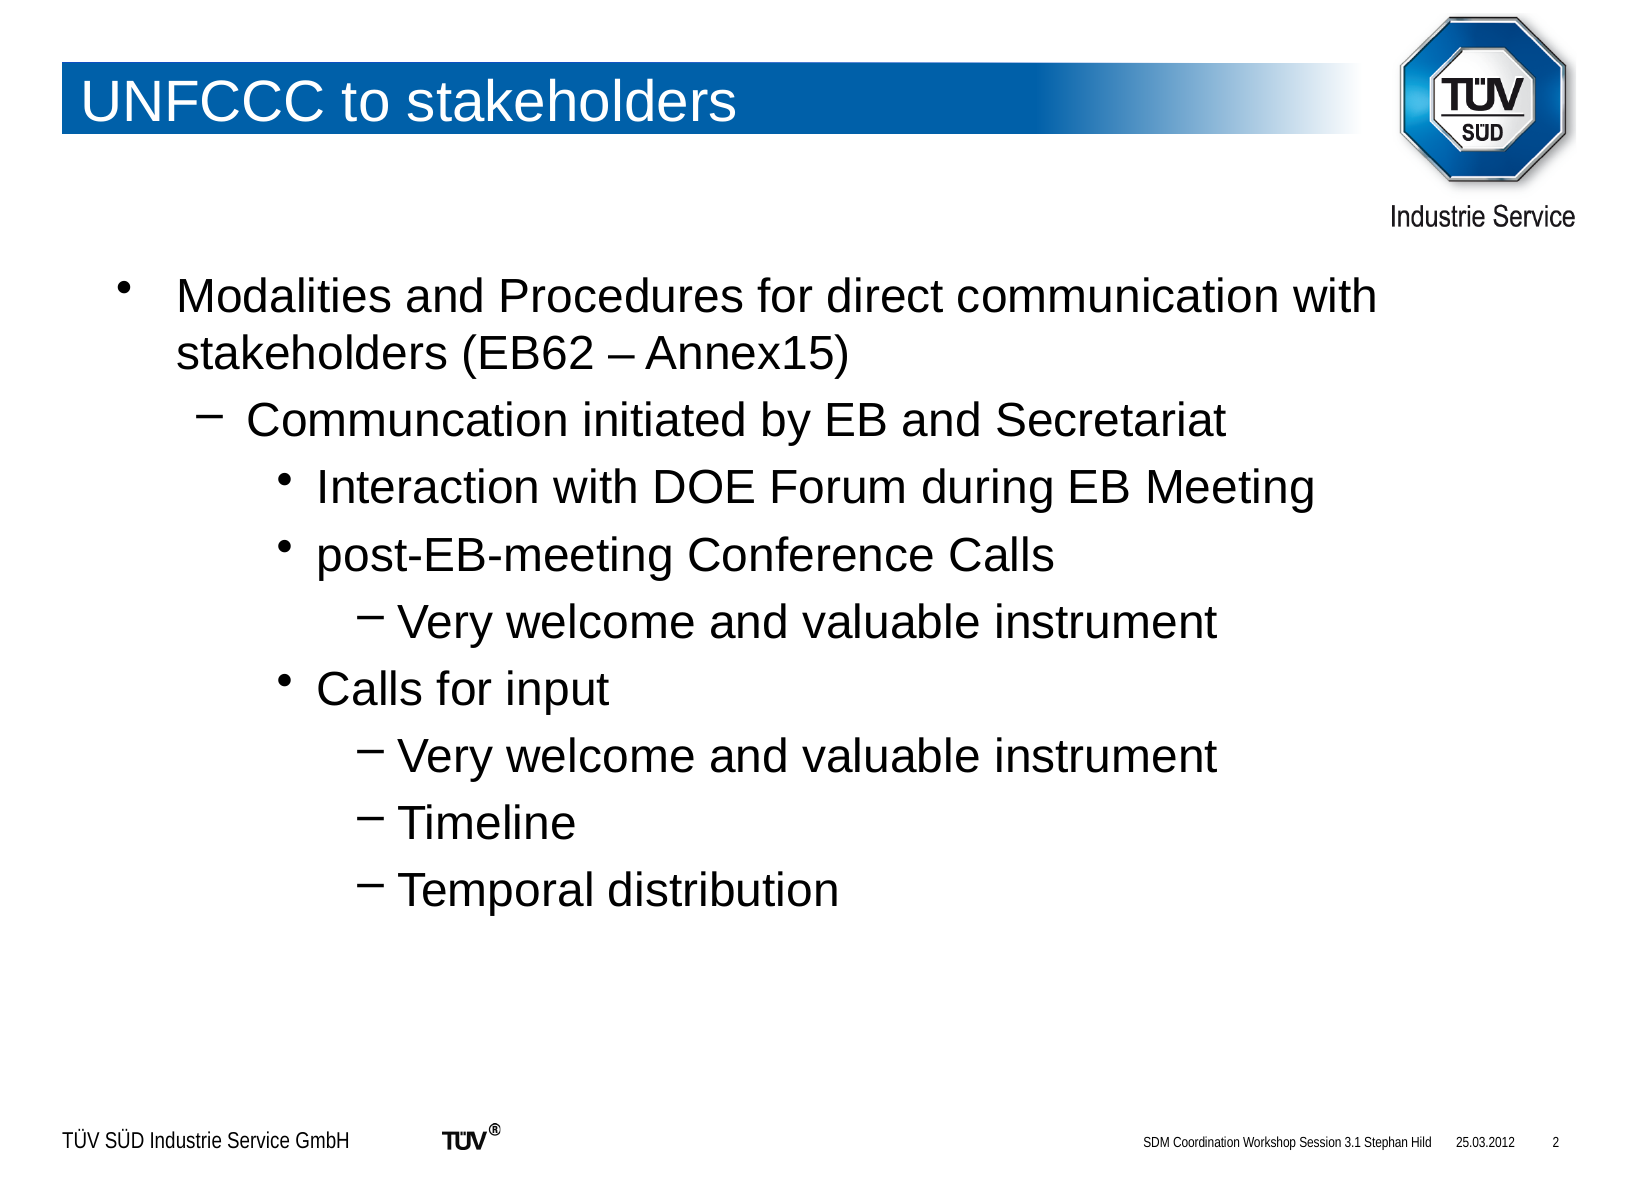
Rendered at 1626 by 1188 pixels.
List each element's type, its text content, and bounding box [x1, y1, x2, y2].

title UNFCCC to stakeholders [63, 62, 1179, 134]
slide_number 2 [1514, 1124, 1576, 1161]
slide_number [1449, 1124, 1514, 1161]
picture [1179, 62, 1381, 134]
footer SDM Coordination Workshop Session 3.1 Stephan Hild [585, 1124, 1449, 1161]
list Modalities and Procedures for direct communication with stakeholders (EB62 – Annex15) Communcation initiated by EB and Secretariat Interaction with DOE Forum during EB Meeting post-EB-meeting Conference Calls Very welcome and valuable instrument Calls for input Very welcome and valuable instrument Timeline Temporal distribution [99, 256, 1563, 1065]
